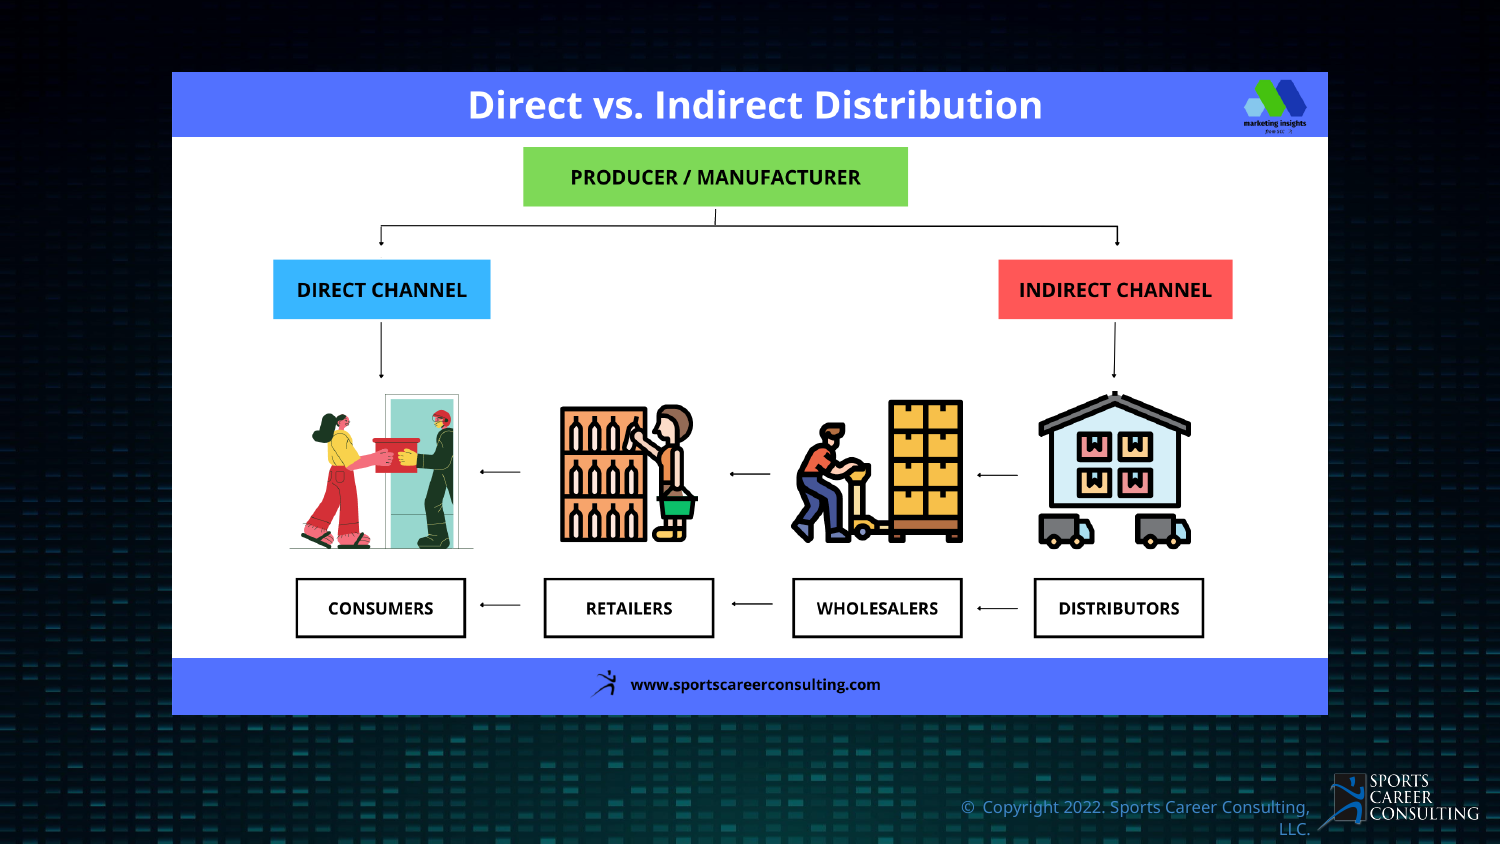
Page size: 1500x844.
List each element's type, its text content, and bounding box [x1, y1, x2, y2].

picture [0, 0, 1500, 844]
text_box © Copyright 2022. Sports Career Consulting, LLC. [914, 769, 1326, 844]
